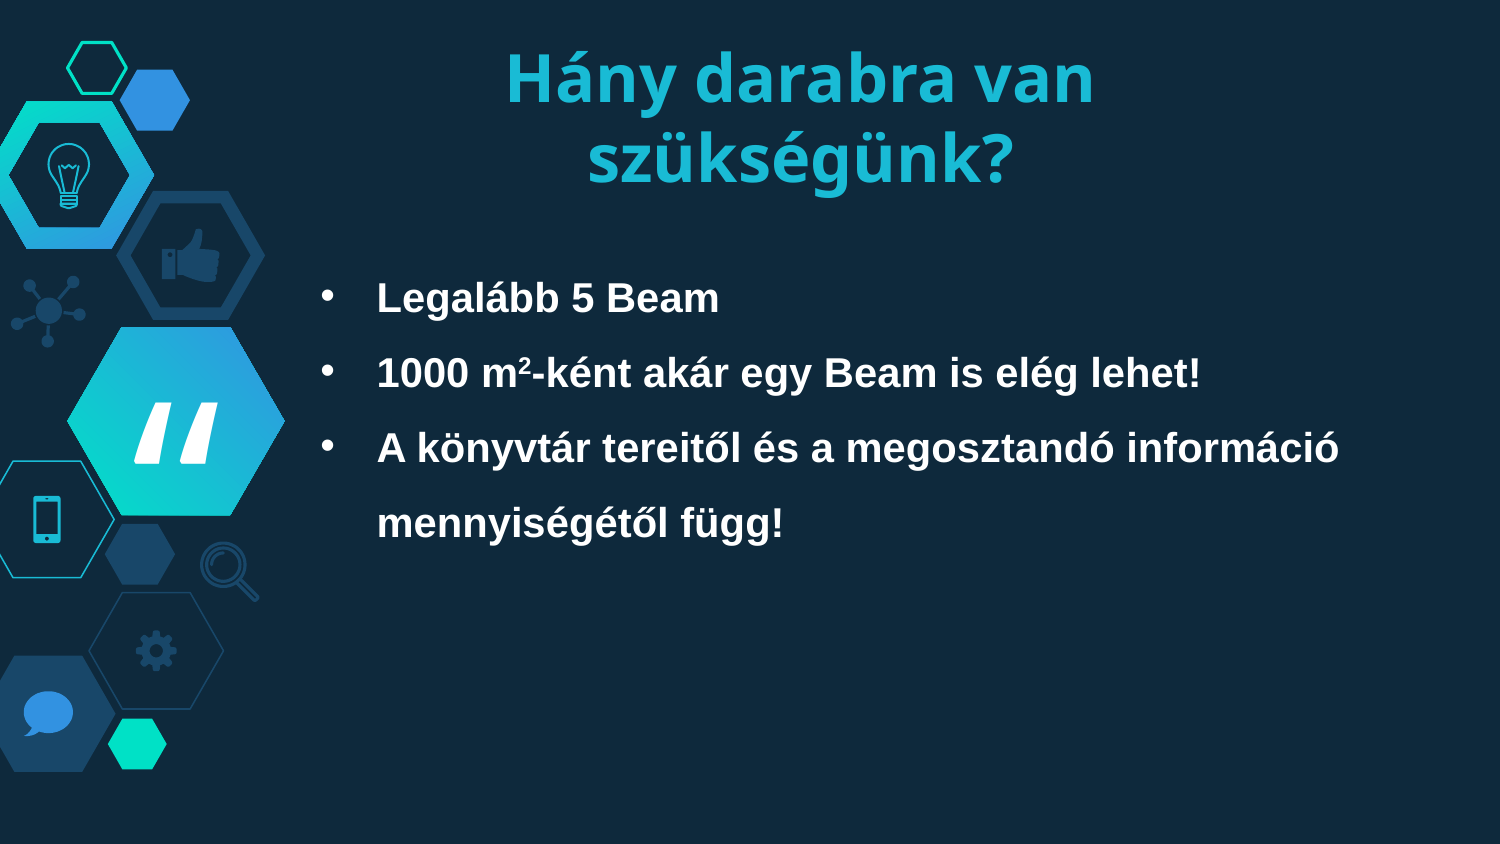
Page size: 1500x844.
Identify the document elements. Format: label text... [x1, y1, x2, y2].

list Hány darabra van szükségünk? [285, 61, 1316, 170]
text_box Legalább 5 Beam 1000 m2-ként akár egy Beam is elég lehet! A könyvtár tereitől és a megosztandó információ mennyiségétől függ! [305, 238, 1480, 553]
